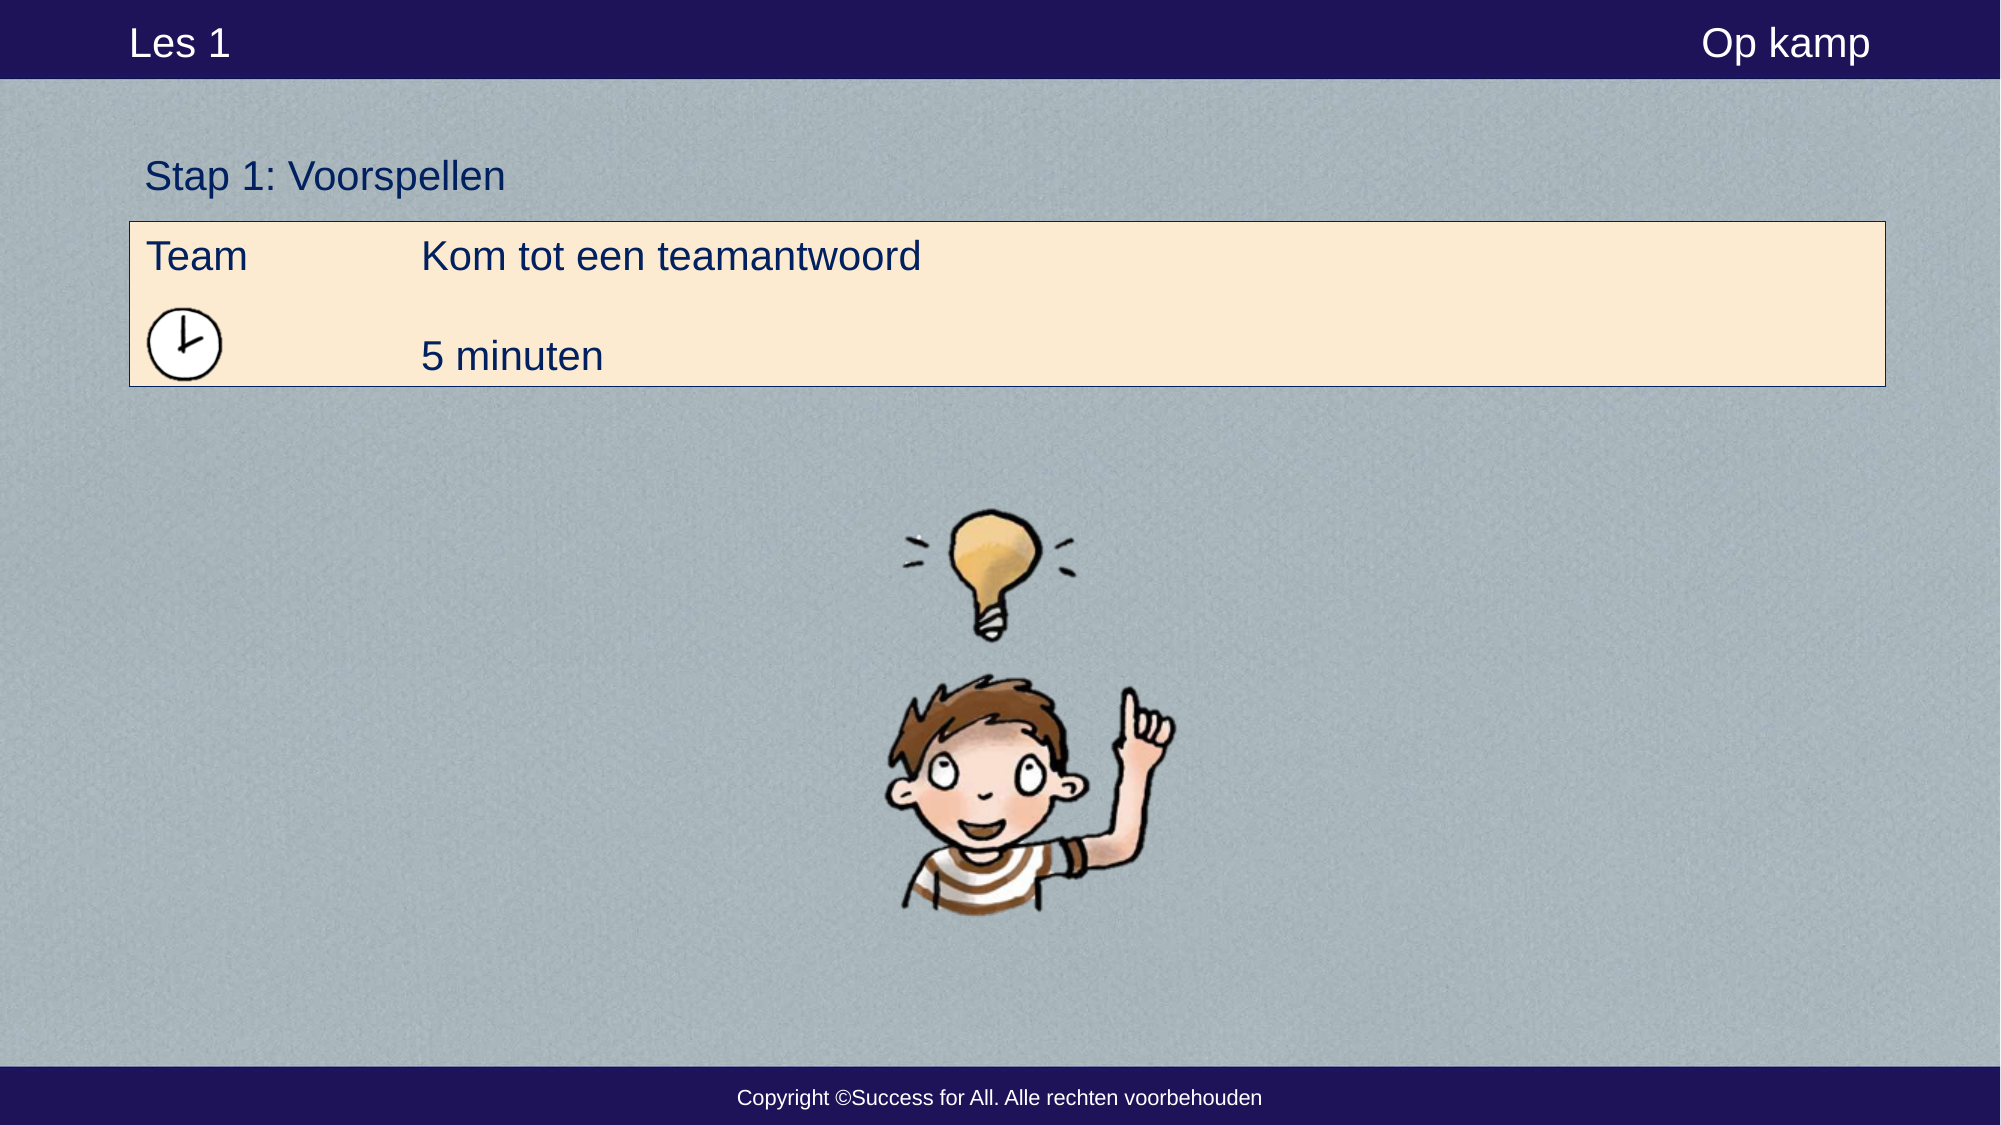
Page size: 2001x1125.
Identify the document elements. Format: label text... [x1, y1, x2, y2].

text_box Copyright ©Success for All. Alle rechten voorbehouden [0, 1076, 2000, 1125]
text_box Team Kom tot een teamantwoord 5 minuten [129, 221, 1886, 387]
picture [0, 0, 2001, 1125]
text_box Op kamp [999, 8, 1886, 73]
text_box Stap 1: Voorspellen [129, 141, 922, 207]
text_box Les 1 [114, 8, 354, 73]
